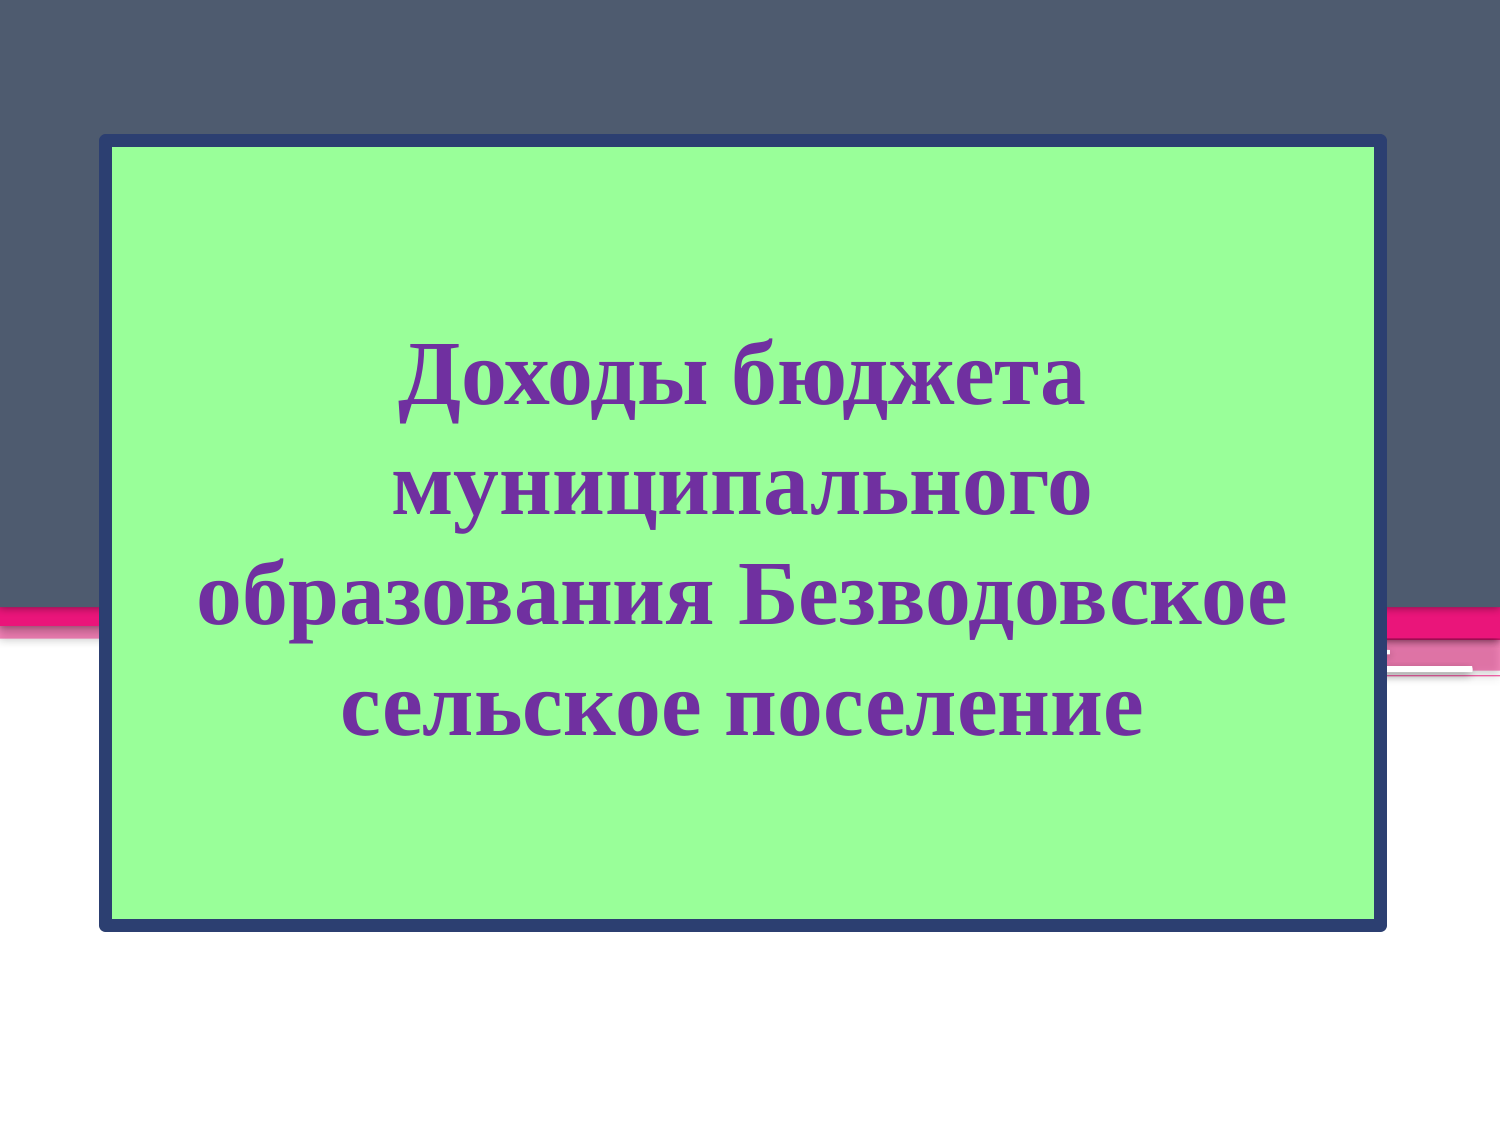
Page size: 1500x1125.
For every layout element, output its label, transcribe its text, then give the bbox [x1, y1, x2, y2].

title Доходы бюджета муниципального образования Безводовское сельское поселение [105, 140, 1381, 926]
